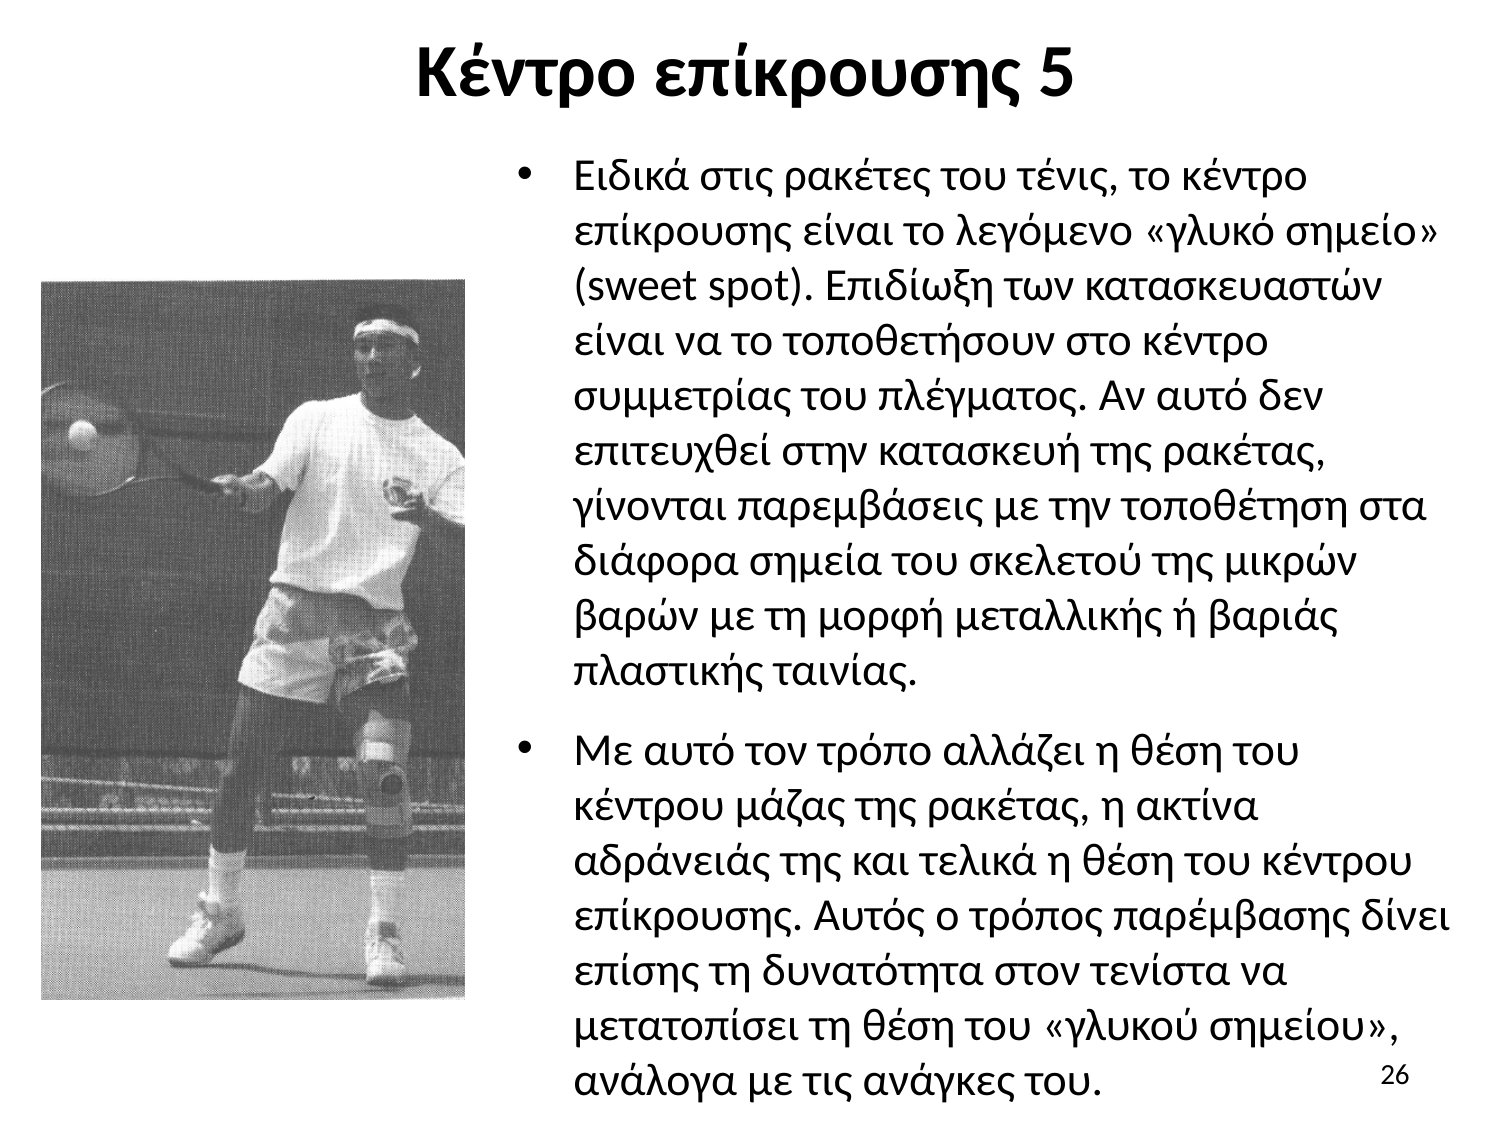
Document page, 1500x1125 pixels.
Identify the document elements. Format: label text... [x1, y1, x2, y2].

title Κέντρο επίκρουσης 5 [41, 30, 1453, 102]
picture [40, 278, 465, 1000]
slide_number 26 [1074, 1042, 1425, 1103]
list Ειδικά στις ρακέτες του τένις, το κέντρο επίκρουσης είναι το λεγόμενο «γλυκό σημείο» (sweet spot). Επιδίωξη των κατασκευαστών είναι να το τοποθετήσουν στο κέντρο συμμετρίας του πλέγματος. Αν αυτό δεν επιτευχθεί στην κατασκευή της ρακέτας, γίνονται παρεμβάσεις με την τοποθέτηση στα διάφορα σημεία του σκελετού της μικρών βαρών με τη μορφή μεταλλικής ή βαριάς πλαστικής ταινίας. Με αυτό τον τρόπο αλλάζει η θέση του κέντρου μάζας της ρακέτας, η ακτίνα αδράνειάς της και τελικά η θέση του κέντρου επίκρουσης. Αυτός ο τρόπος παρέμβασης δίνει επίσης τη δυνατότητα στον τενίστα να μετατοπίσει τη θέση του «γλυκού σημείου», ανάλογα με τις ανάγκες του. [501, 137, 1471, 1047]
